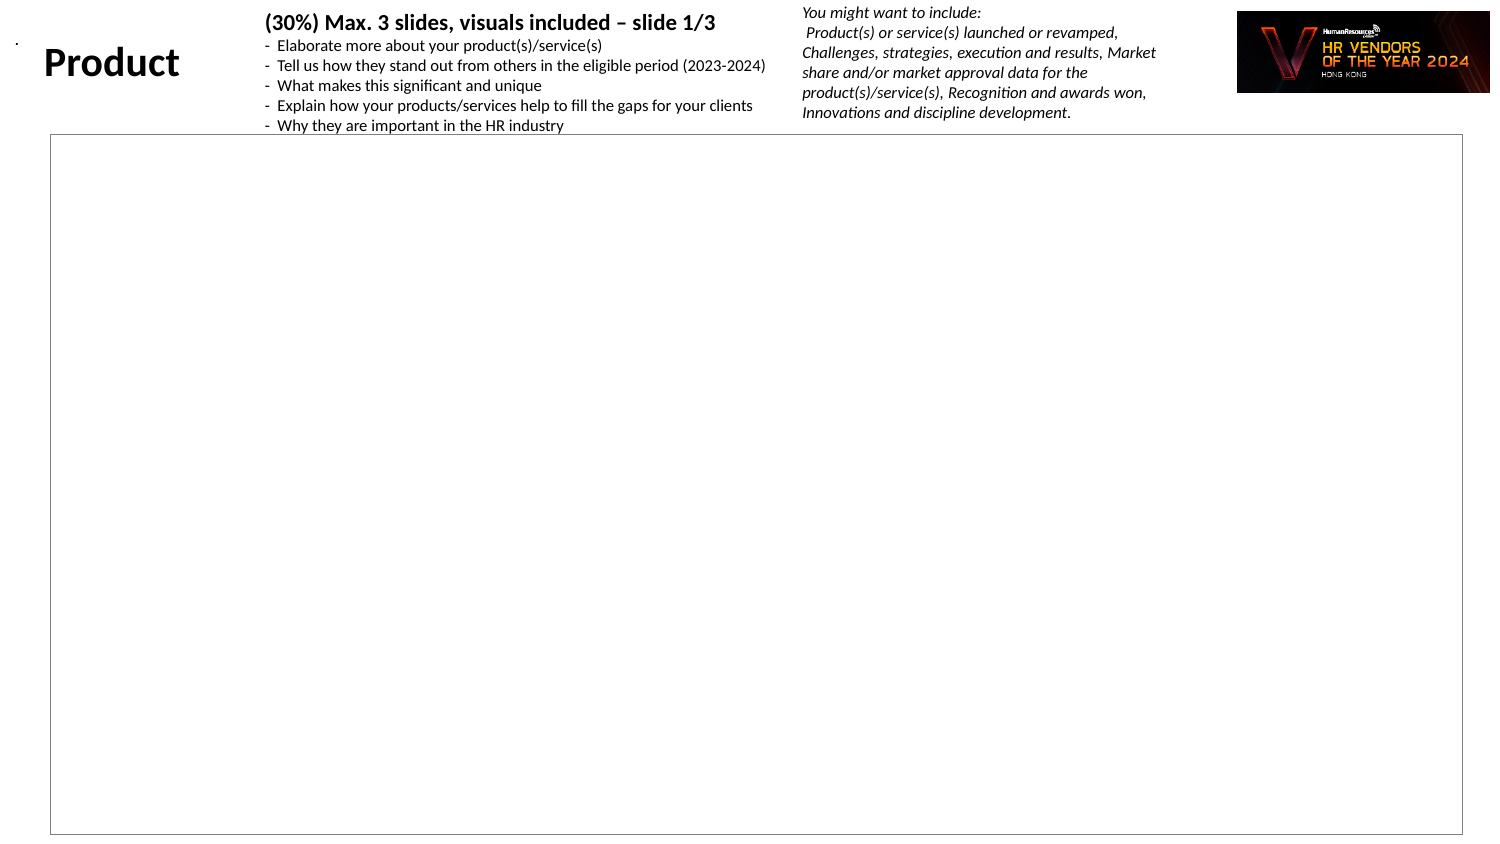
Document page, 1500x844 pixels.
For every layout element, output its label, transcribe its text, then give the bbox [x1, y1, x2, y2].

table_header [51, 135, 1462, 834]
text_box Product [29, 15, 249, 103]
text_box (30%) Max. 3 slides, visuals included – slide 1/3 - Elaborate more about your product(s)/service(s) - Tell us how they stand out from others in the eligible period (2023-2024) - What makes this significant and unique - Explain how your products/services help to fill the gaps for your clients - Why they are important in the HR industry [249, 0, 1050, 142]
text_box You might want to include: Product(s) or service(s) launched or revamped, Challenges, strategies, execution and results, Market share and/or market approval data for the product(s)/service(s), Recognition and awards won, Innovations and discipline development. [787, 0, 1200, 130]
picture [1237, 11, 1490, 93]
text_box . [0, 18, 36, 57]
